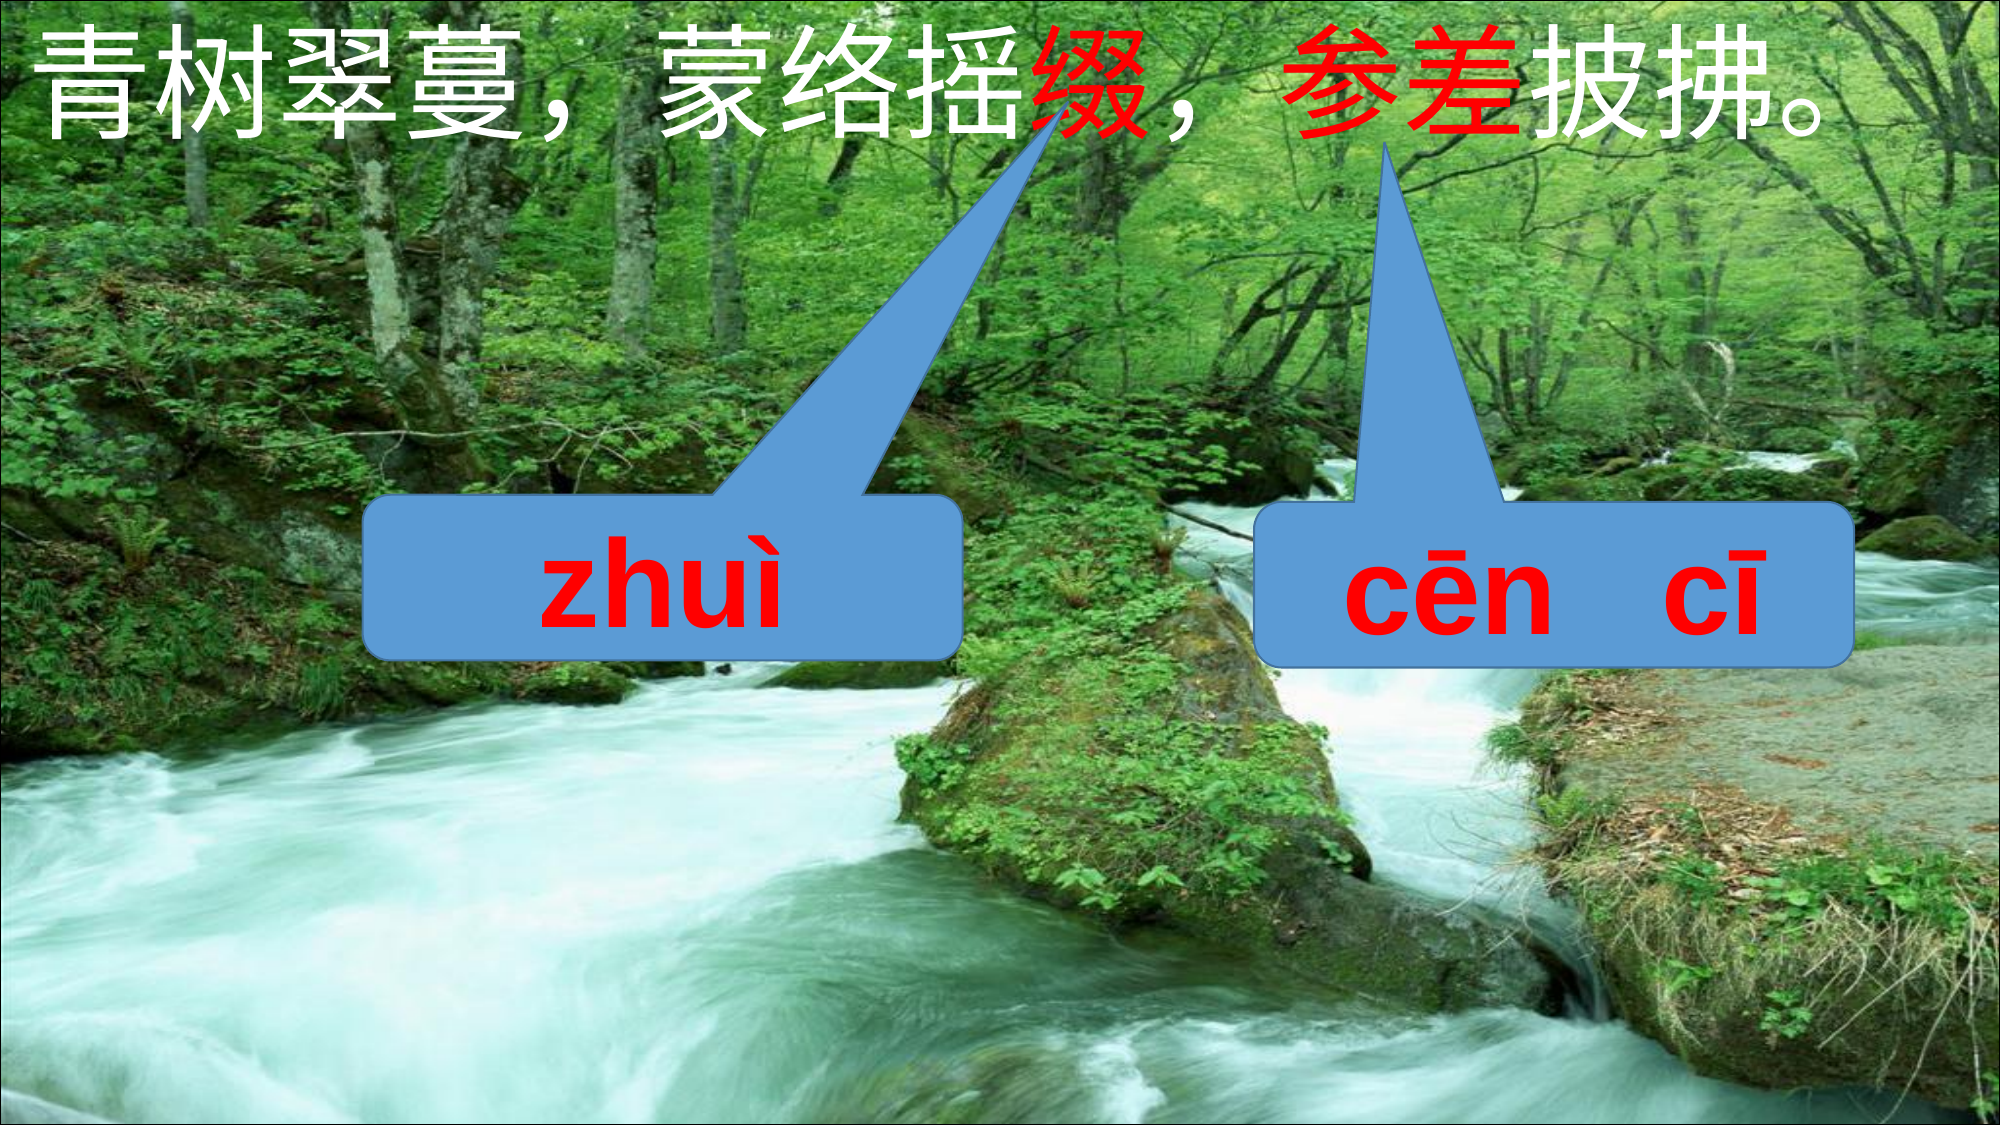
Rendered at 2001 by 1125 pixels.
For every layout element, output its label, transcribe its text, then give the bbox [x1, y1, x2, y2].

text_box [0, 0, 2000, 1125]
text_box 青树翠蔓，蒙络摇缀，参差披拂。 [12, 26, 1946, 207]
text_box cēn cī [1252, 141, 1856, 669]
text_box zhuì [361, 100, 1070, 662]
